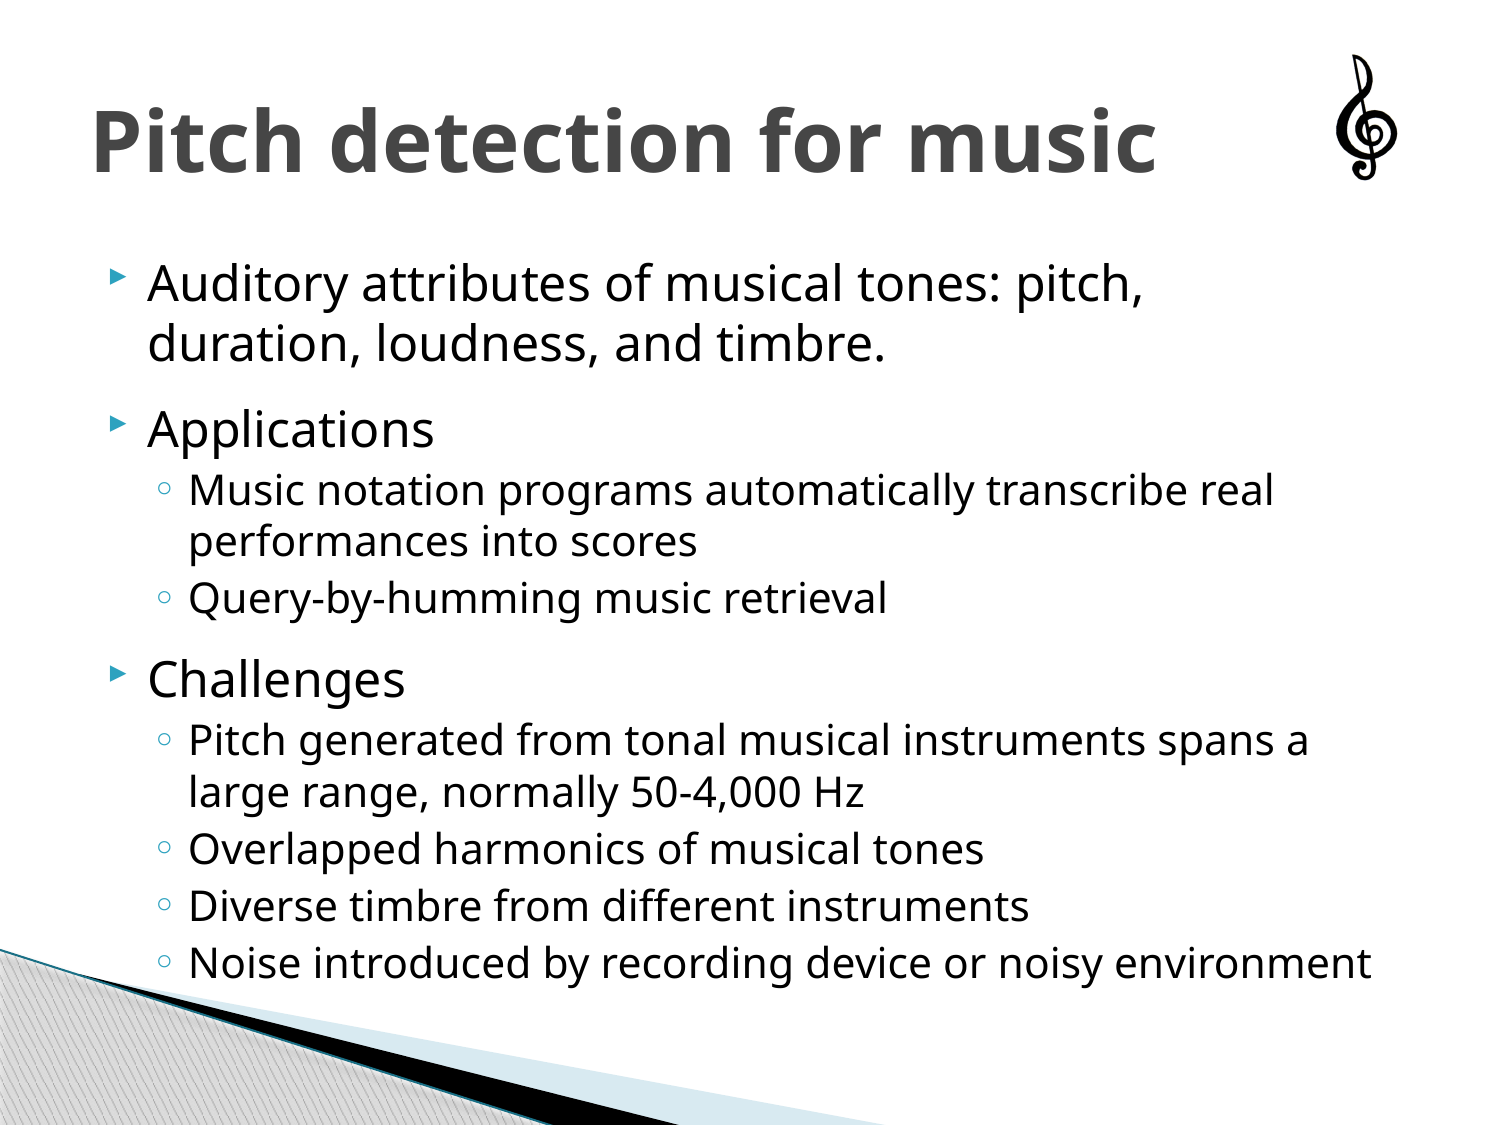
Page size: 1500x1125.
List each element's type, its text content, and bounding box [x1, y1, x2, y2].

text_box Auditory attributes of musical tones: pitch, duration, loudness, and timbre. Applications Music notation programs automatically transcribe real performances into scores Query-by-humming music retrieval Challenges Pitch generated from tonal musical instruments spans a large range, normally 50-4,000 Hz Overlapped harmonics of musical tones Diverse timbre from different instruments Noise introduced by recording device or noisy environment [75, 243, 1388, 1024]
picture [1313, 49, 1412, 186]
title Pitch detection for music [75, 45, 1425, 233]
